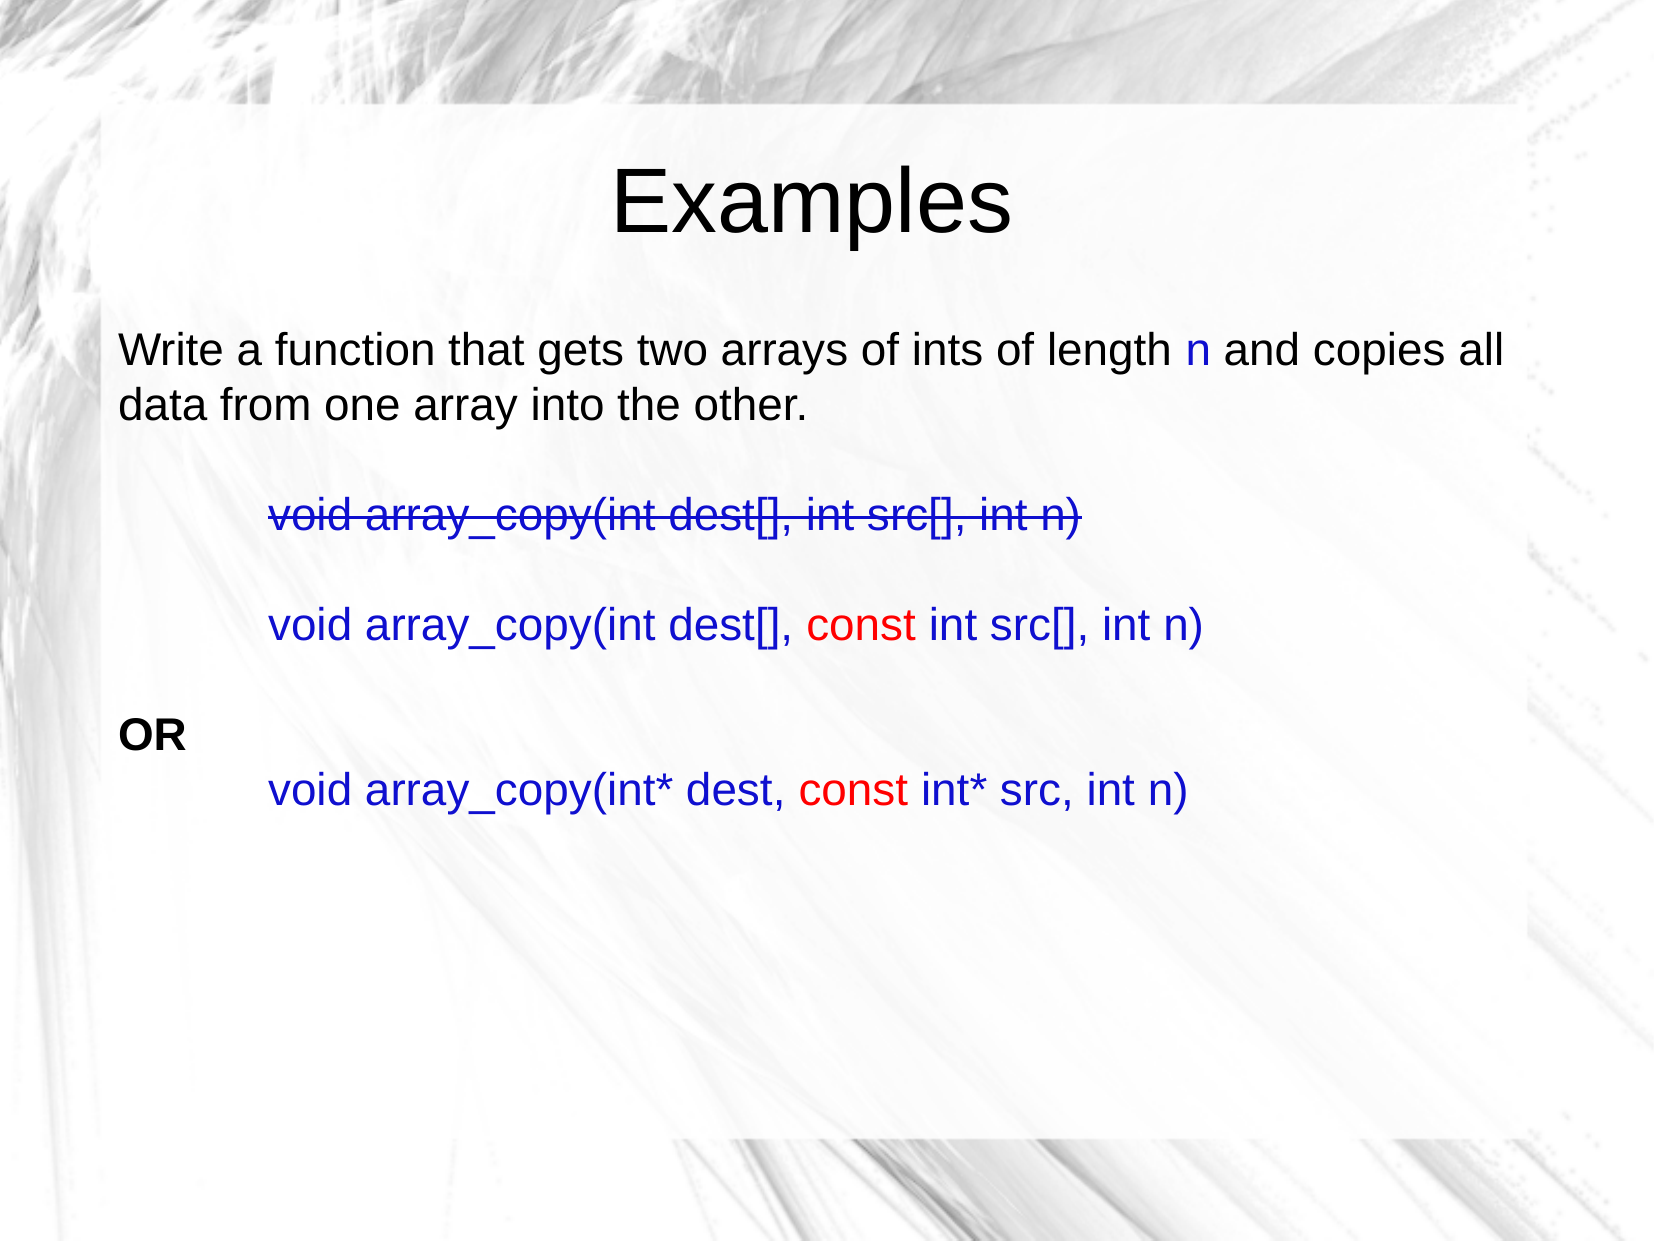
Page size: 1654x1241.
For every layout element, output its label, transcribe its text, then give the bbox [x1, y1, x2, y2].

picture [0, 0, 1654, 1241]
title Examples [118, 93, 1506, 299]
list Write a function that gets two arrays of ints of length n and copies all data from one array into the other. void array_copy(int dest[], int src[], int n) void array_copy(int dest[], const int src[], int n) OR void array_copy(int* dest, const int* src, int n) [118, 319, 1571, 1109]
